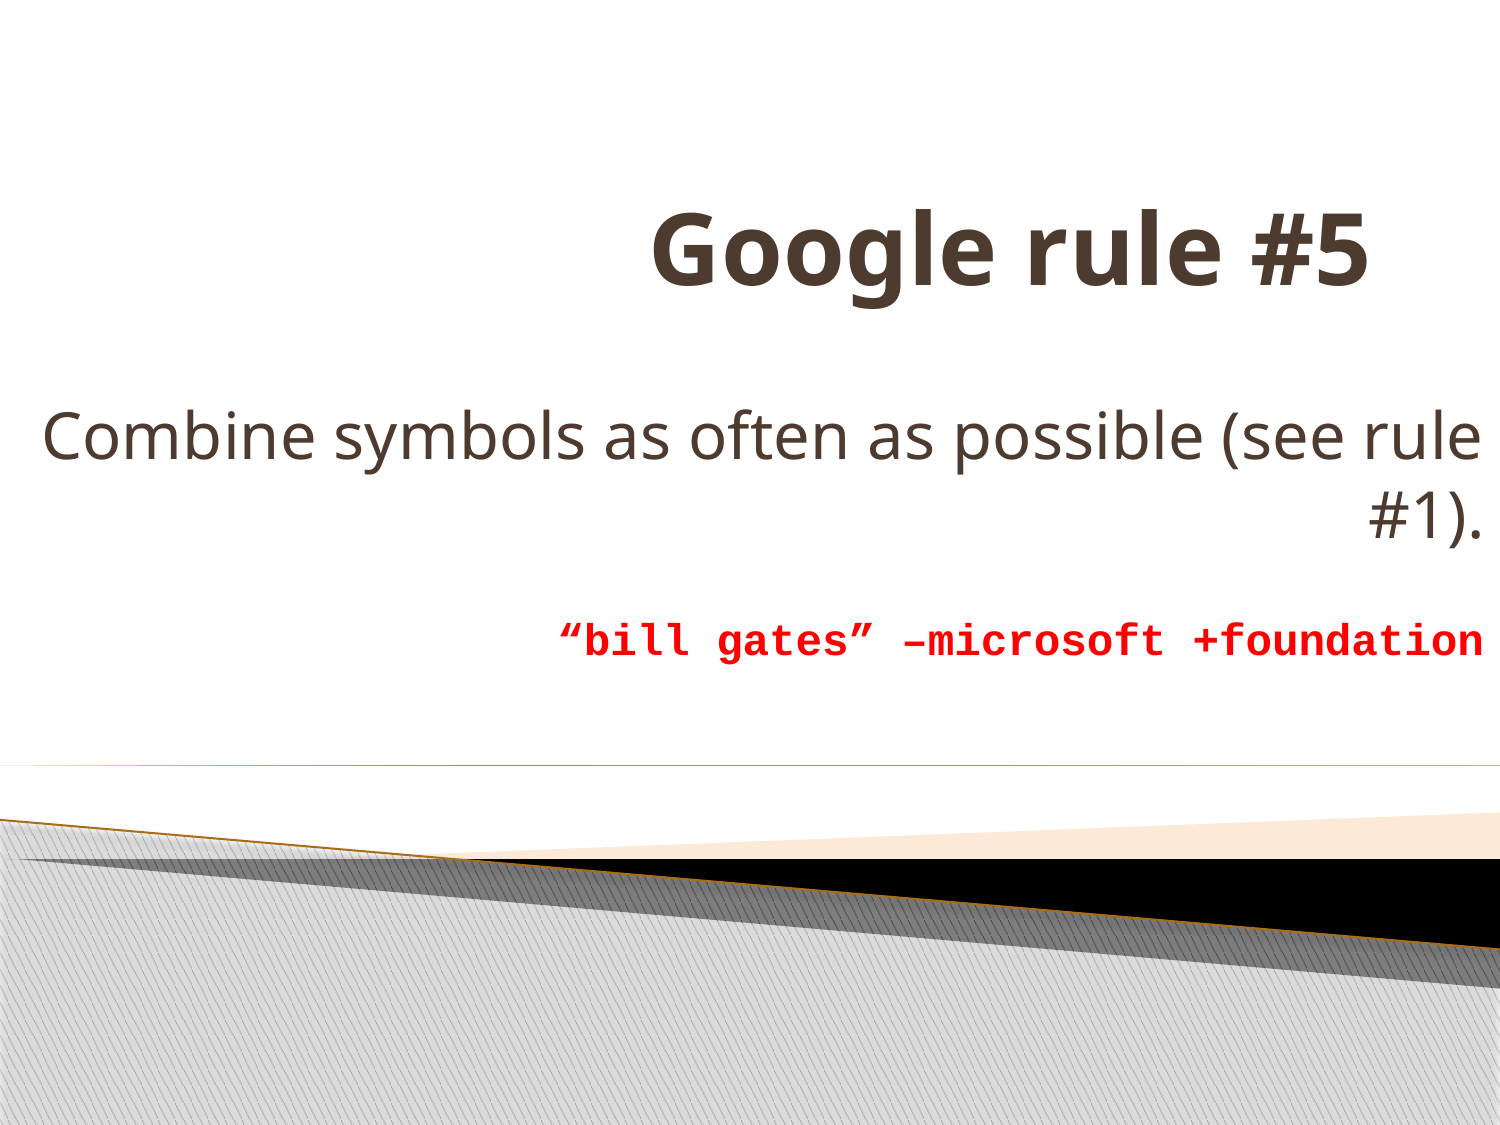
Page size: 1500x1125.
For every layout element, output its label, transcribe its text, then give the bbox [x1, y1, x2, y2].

subtitle Combine symbols as often as possible (see rule #1). “bill gates” –microsoft +foundation [0, 387, 1500, 675]
picture [5, 859, 1500, 989]
title Google rule #5 [112, 125, 1388, 313]
